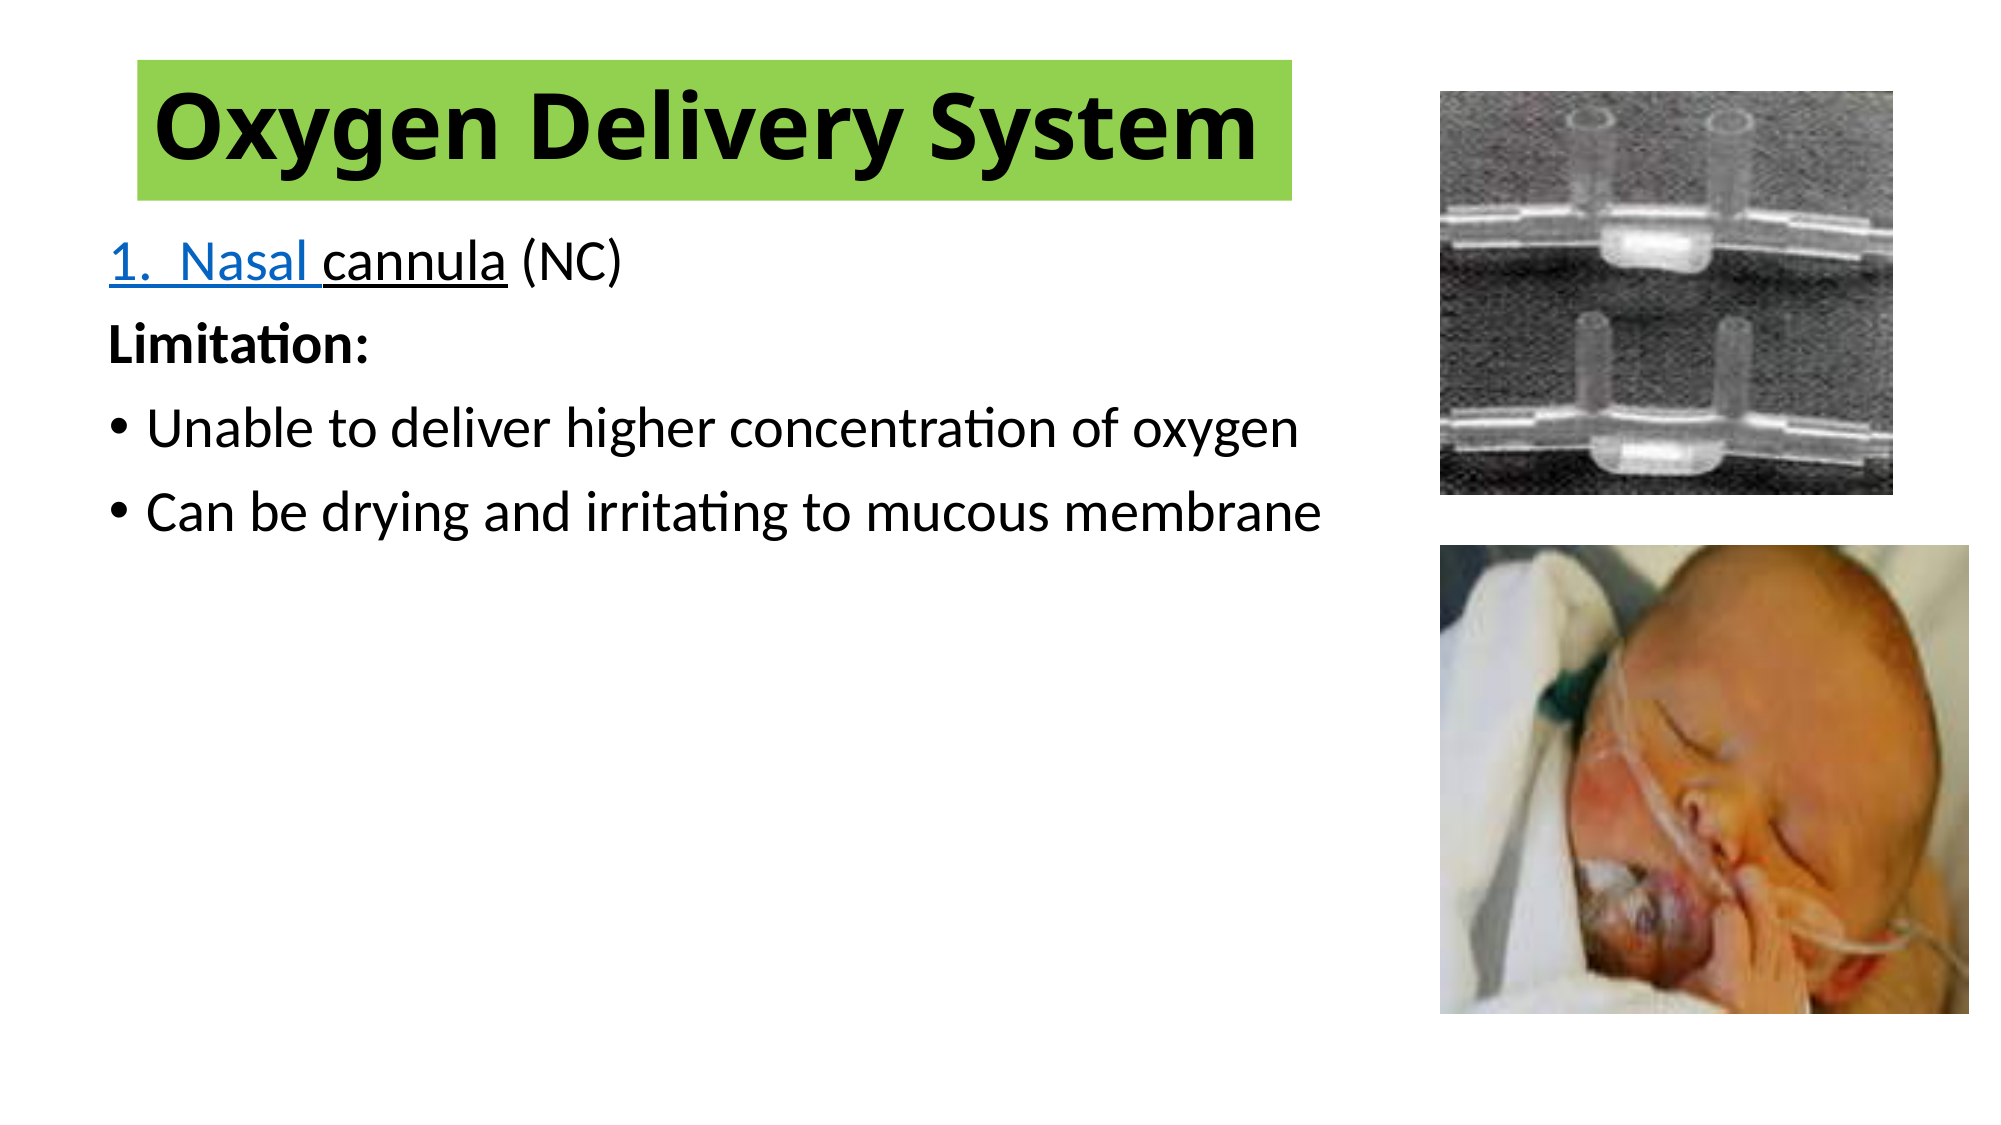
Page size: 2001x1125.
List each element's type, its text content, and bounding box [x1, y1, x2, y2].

picture [1440, 545, 1969, 1014]
list 1. Nasal cannula (NC) Limitation: Unable to deliver higher concentration of oxygen Can be drying and irritating to mucous membrane [93, 222, 1441, 1084]
picture [1440, 91, 1893, 495]
title Oxygen Delivery System [137, 59, 1292, 201]
